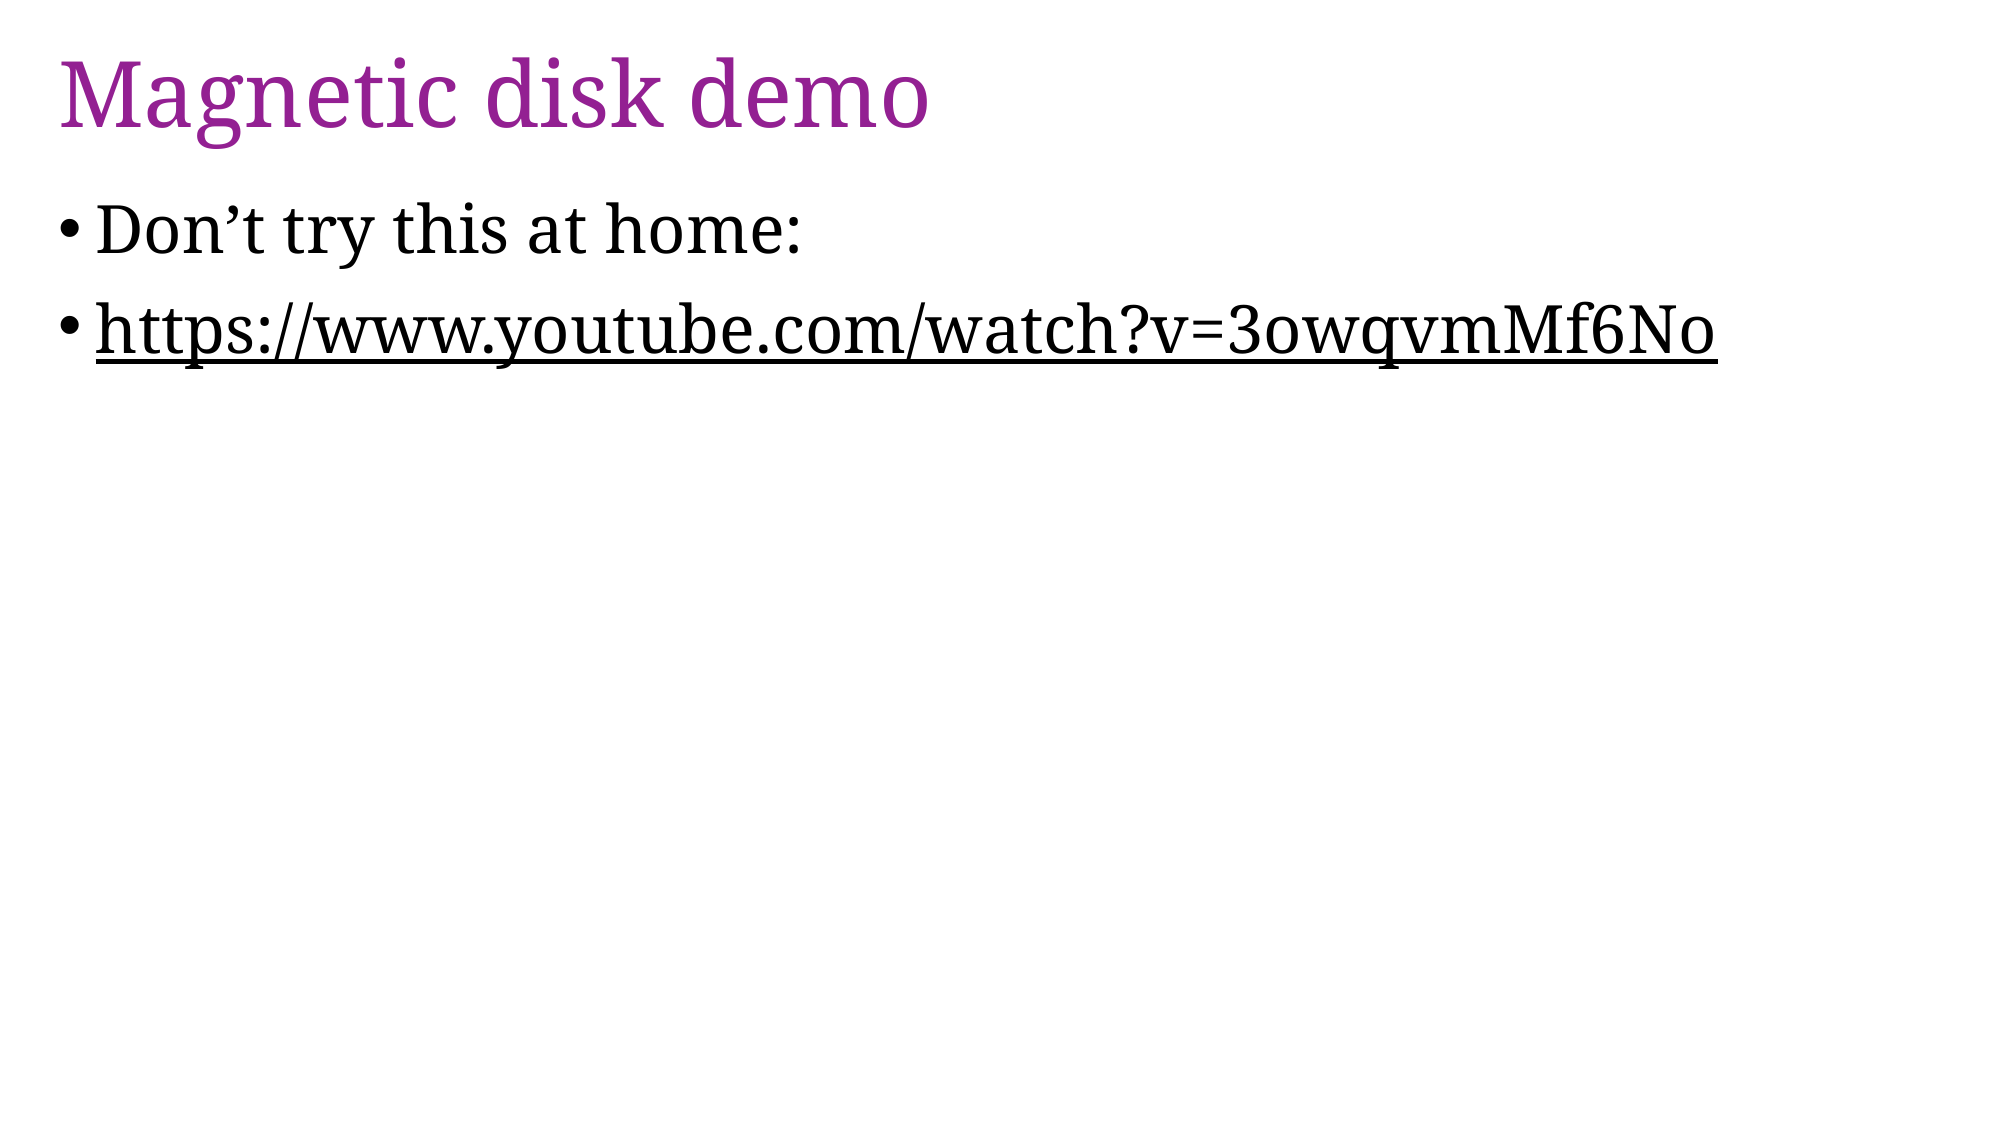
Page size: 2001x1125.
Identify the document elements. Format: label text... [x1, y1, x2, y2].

title Magnetic disk demo [43, 25, 1953, 171]
list Don’t try this at home: https://www.youtube.com/watch?v=3owqvmMf6No [43, 188, 1953, 1106]
